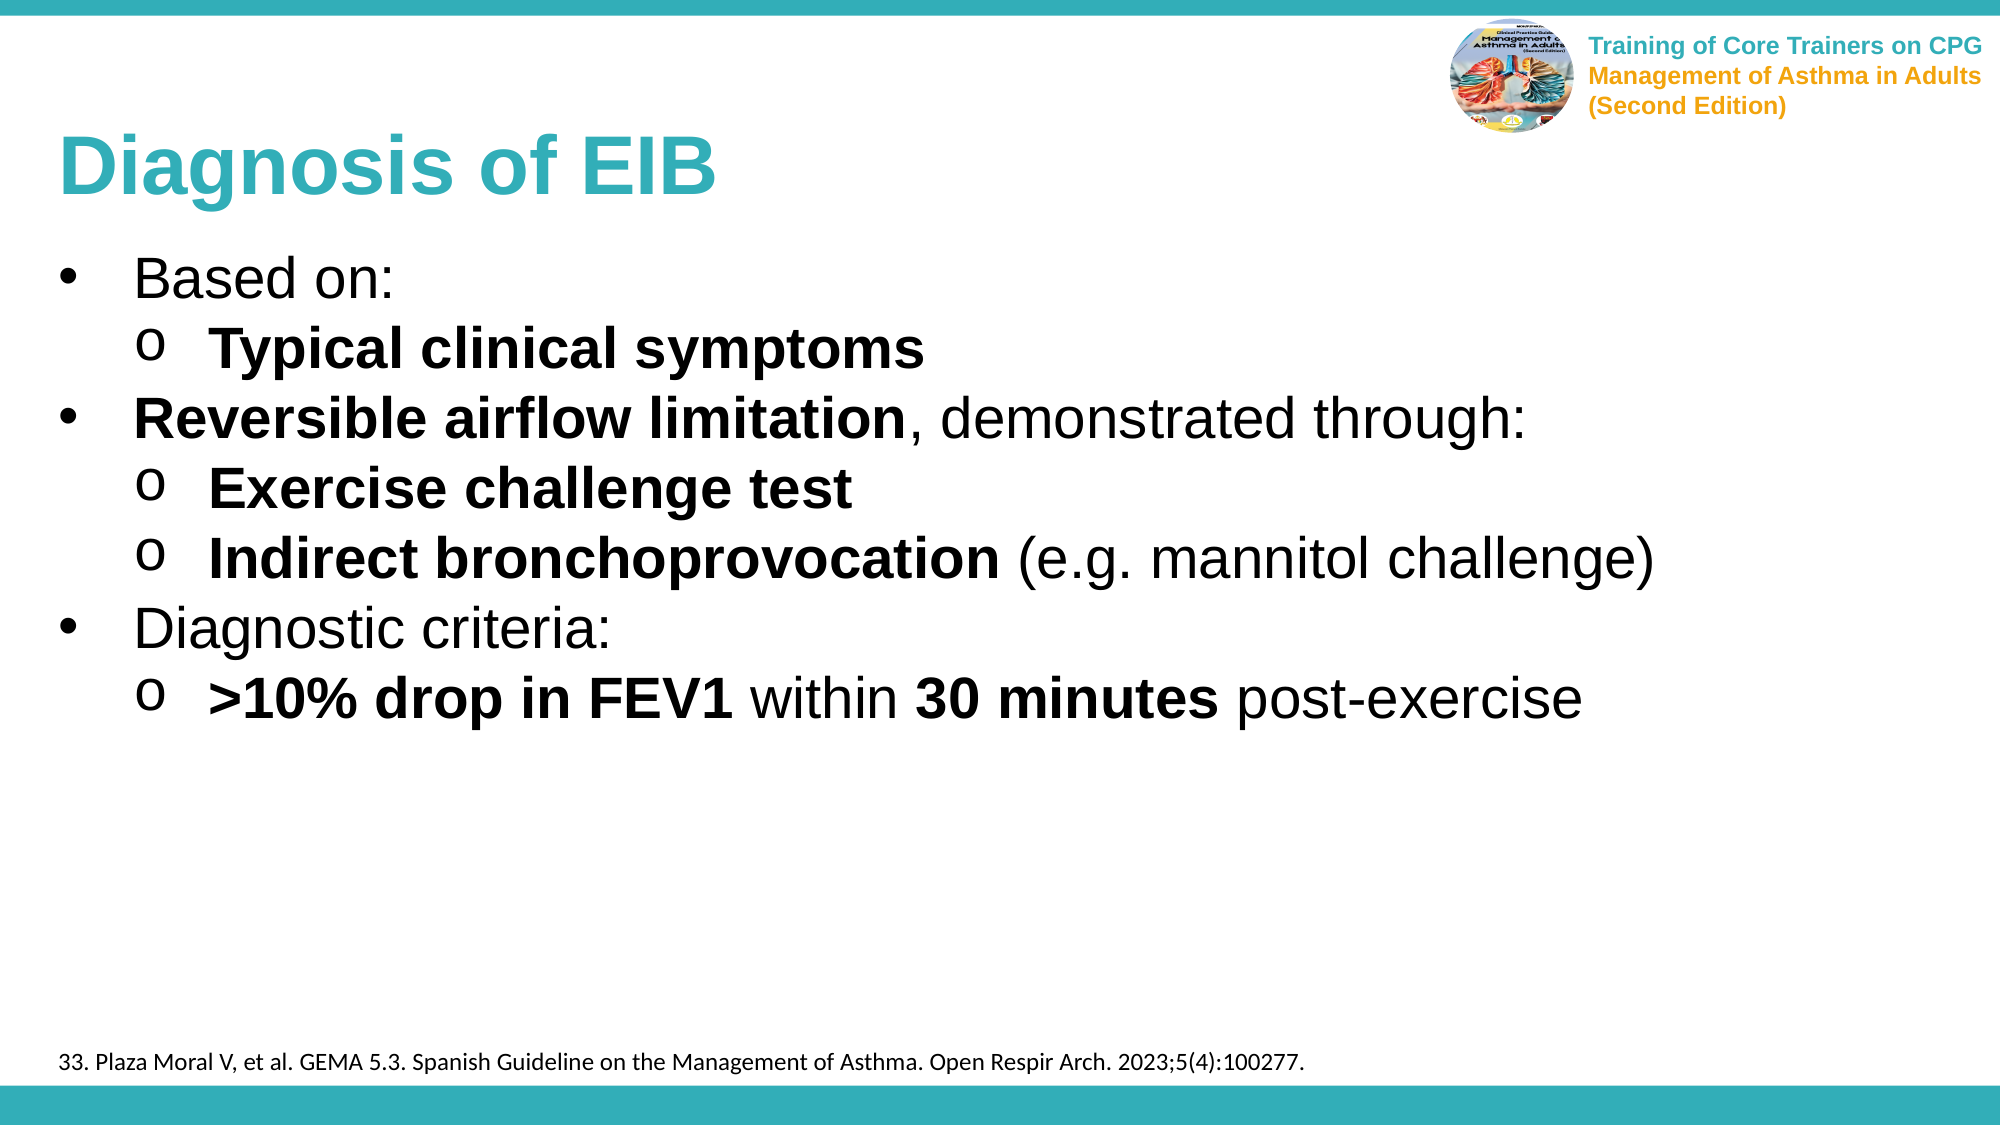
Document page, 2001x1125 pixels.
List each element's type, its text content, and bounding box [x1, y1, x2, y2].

picture [1449, 18, 1574, 98]
list Diagnosis of EIB [43, 98, 2000, 225]
text_box 33. Plaza Moral V, et al. GEMA 5.3. Spanish Guideline on the Management of Asthma. Open Respir Arch. 2023;5(4):100277. [43, 1038, 1680, 1084]
text_box Based on: Typical clinical symptoms Reversible airflow limitation, demonstrated through: Exercise challenge test Indirect bronchoprovocation (e.g. mannitol challenge) Diagnostic criteria: >10% drop in FEV1 within 30 minutes post-exercise [43, 233, 1764, 738]
